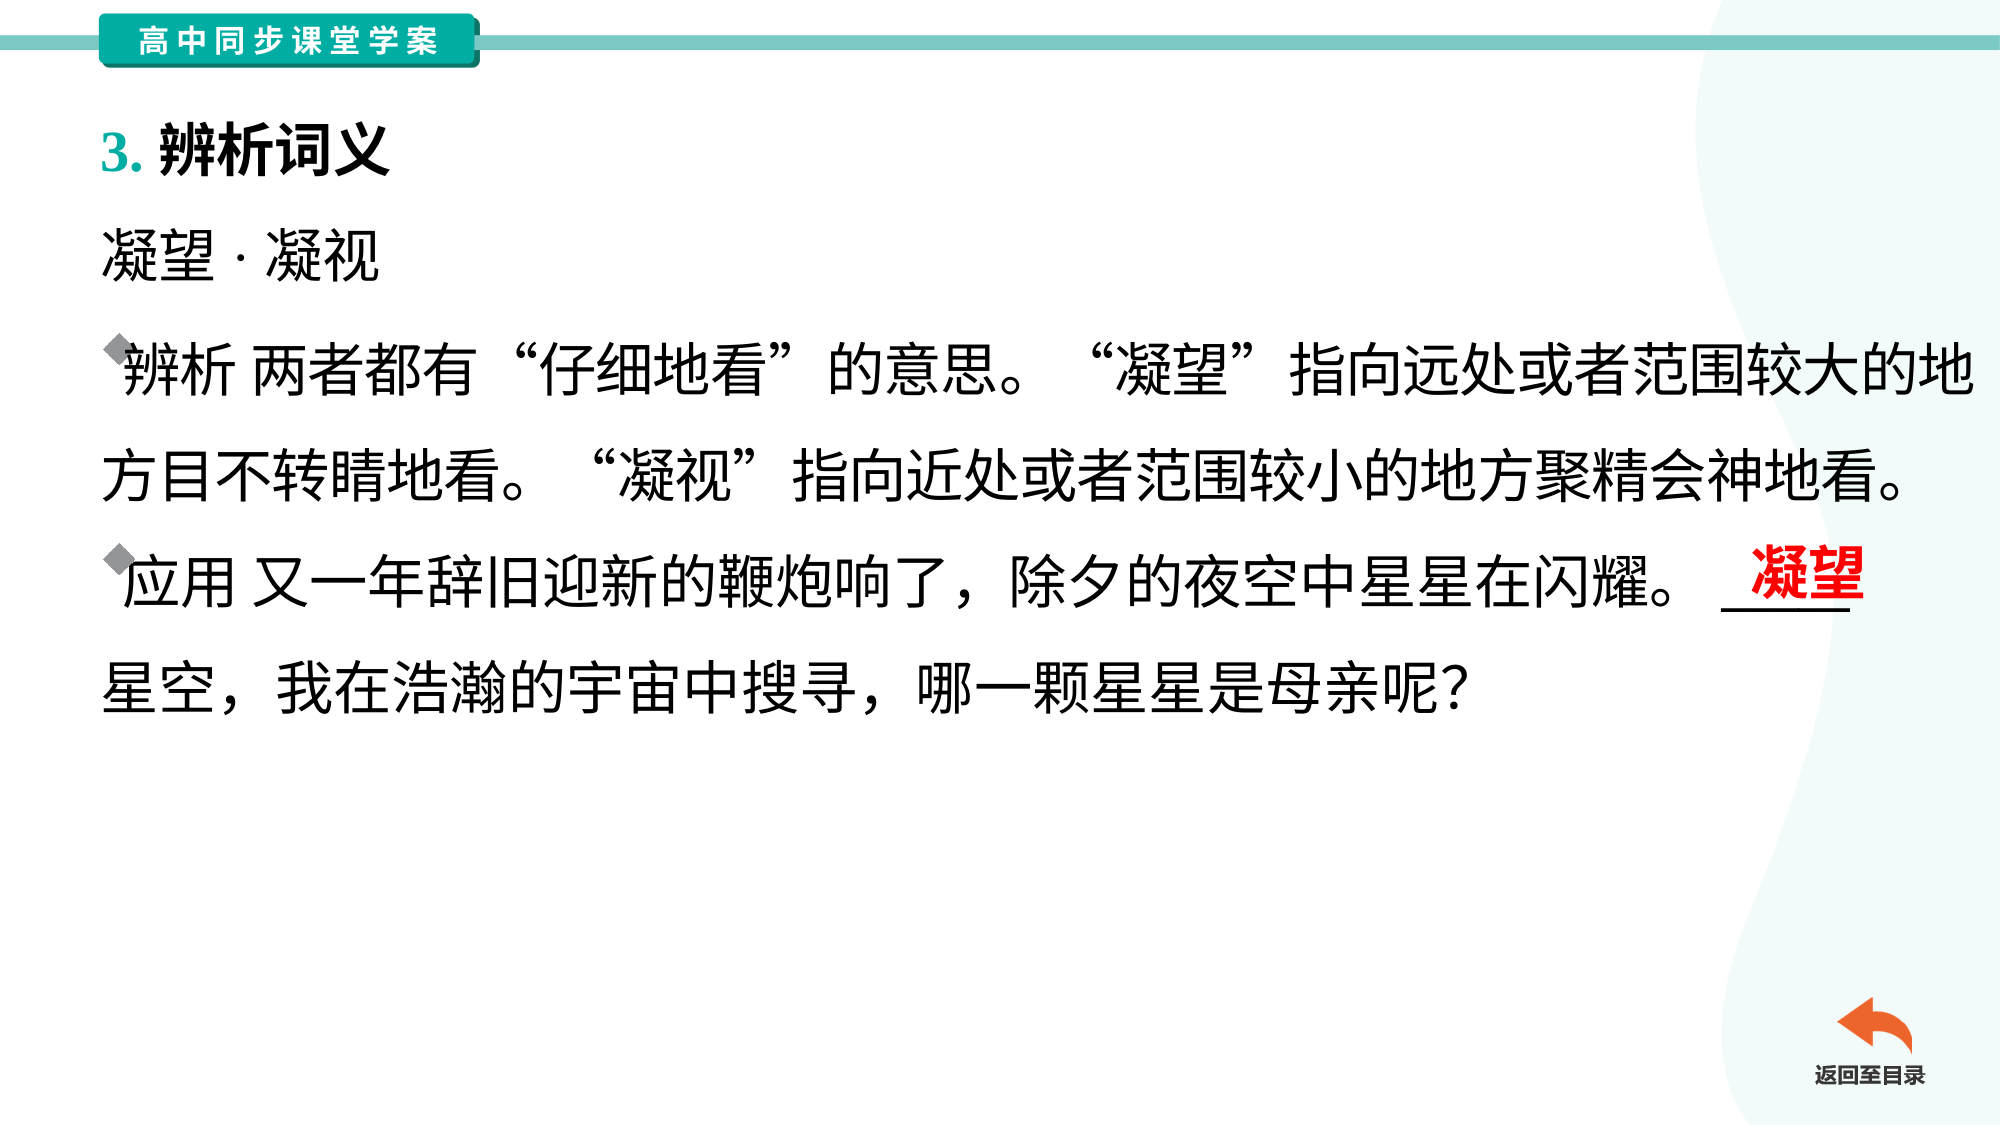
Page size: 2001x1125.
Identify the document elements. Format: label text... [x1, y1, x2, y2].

text_box 凝望 [1729, 503, 1889, 606]
text_box 3.辨析词义 凝望·凝视 [100, 76, 1899, 290]
picture [0, 0, 2000, 1125]
text_box 辨析 两者都有“仔细地看”的意思。“凝望”指向远处或者范围较大的地 方目不转睛地看。“凝视”指向近处或者范围较小的地方聚精会神地看。 应用 又一年辞旧迎新的鞭炮响了，除夕的夜空中星星在闪耀。_____ 星空，我在浩瀚的宇宙中搜寻，哪一颗星星是母亲呢？ [100, 296, 1899, 722]
